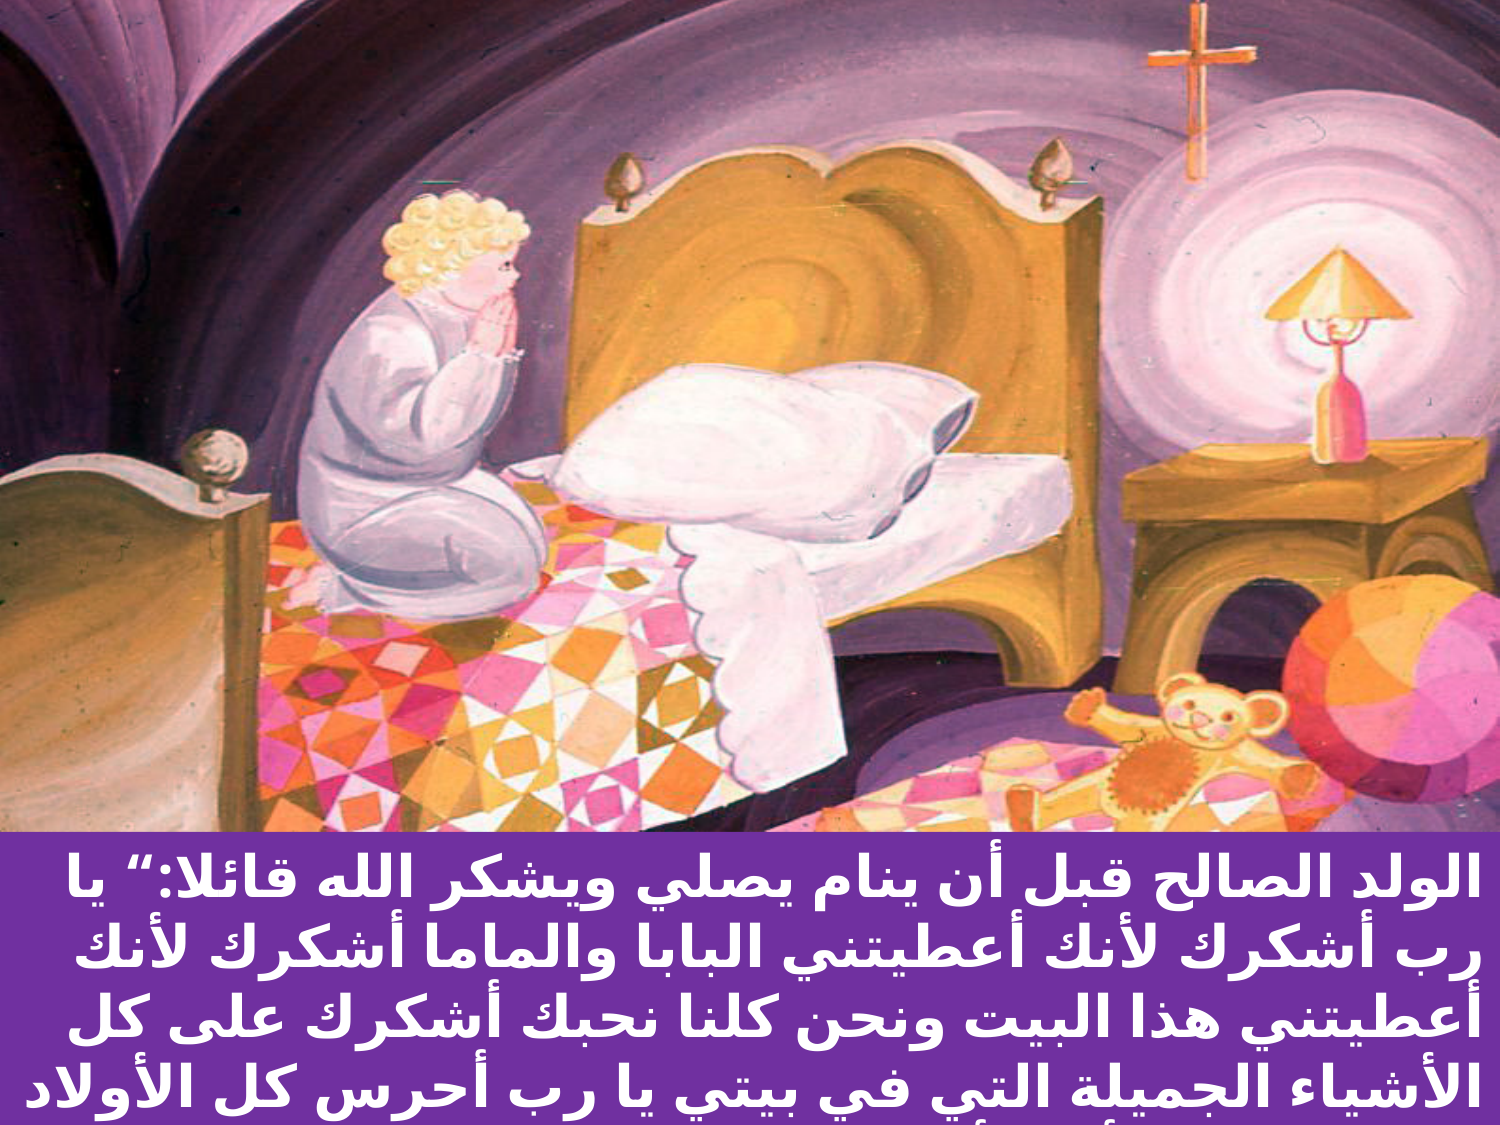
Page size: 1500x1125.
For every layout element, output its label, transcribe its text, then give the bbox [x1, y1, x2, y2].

text_box الولد الصالح قبل أن ينام يصلي ويشكر الله قائلا:“ يا رب أشكرك لأنك أعطيتني البابا والماما أشكرك لأنك أعطيتني هذا البيت ونحن كلنا نحبك أشكرك على كل الأشياء الجميلة التي في بيتي يا رب أحرس كل الأولاد الذين عندهم أب وأم وكل الذين ليس عندهم بيتا جميلا مثل بيتي . [0, 839, 1500, 1125]
picture [0, 0, 1500, 833]
